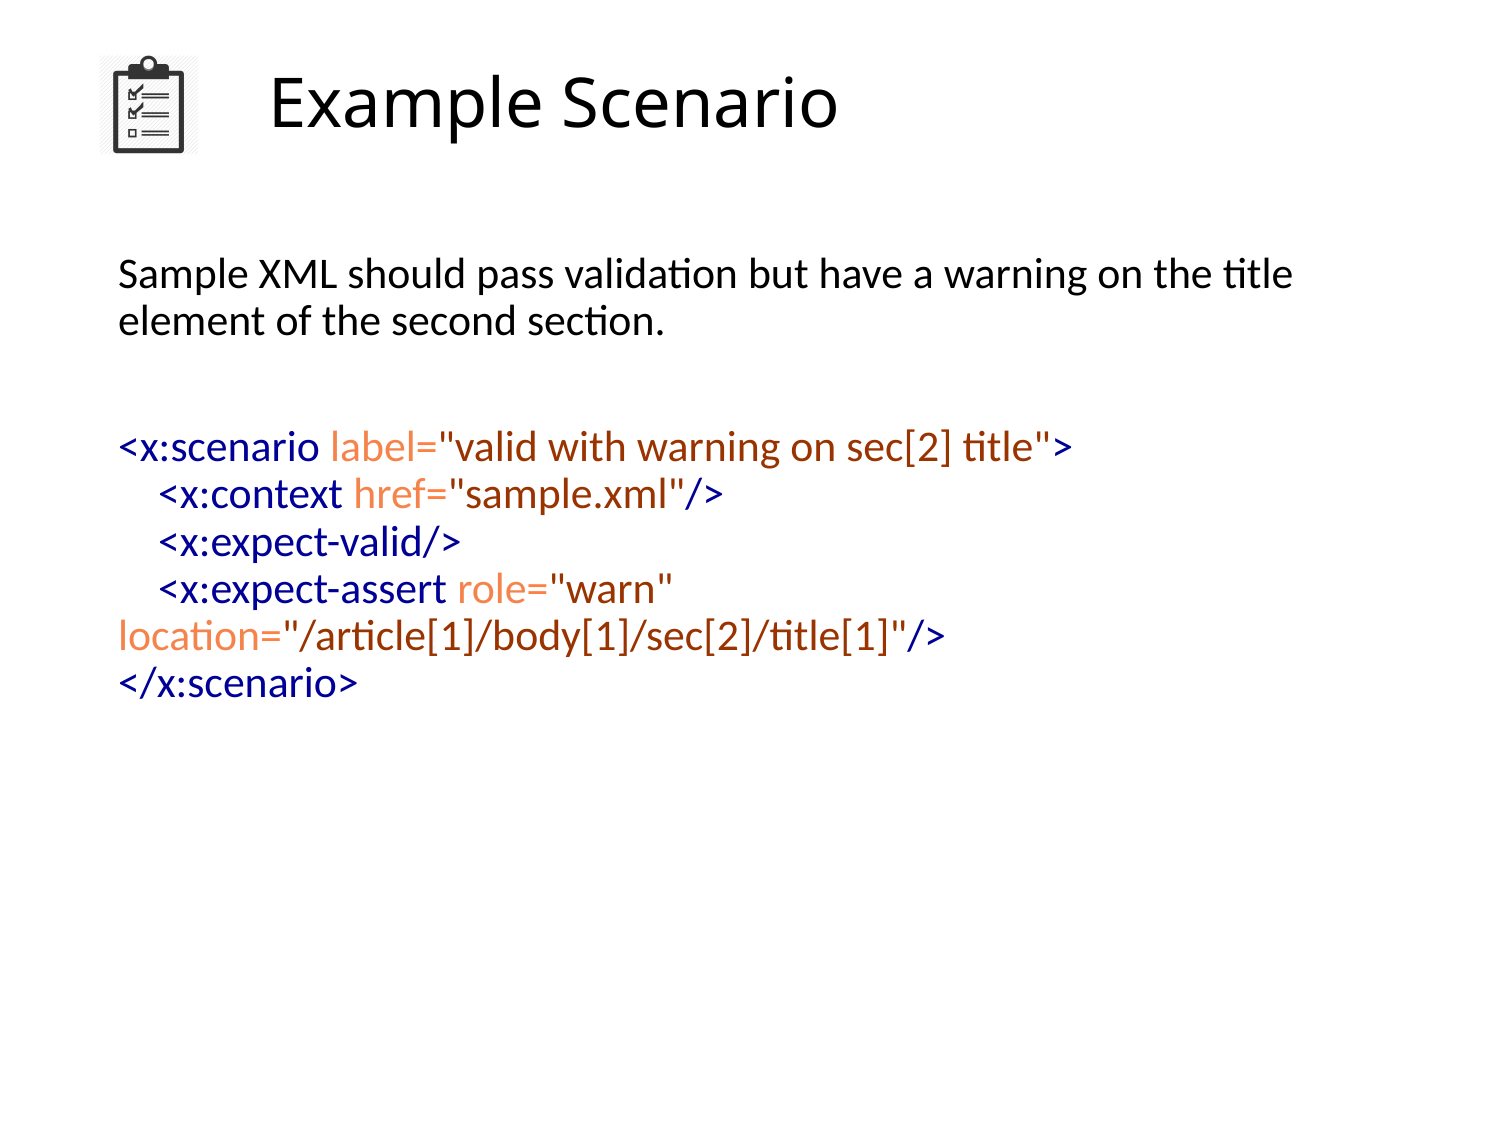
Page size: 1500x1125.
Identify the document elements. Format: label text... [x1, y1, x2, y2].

list Sample XML should pass validation but have a warning on the title element of the second section. <x:scenario label="valid with warning on sec[2] title"> <x:context href="sample.xml"/> <x:expect-valid/> <x:expect-assert role="warn" location="/article[1]/body[1]/sec[2]/title[1]"/> </x:scenario> [103, 174, 1397, 1014]
title Example Scenario [199, 59, 1397, 150]
picture [98, 54, 199, 155]
